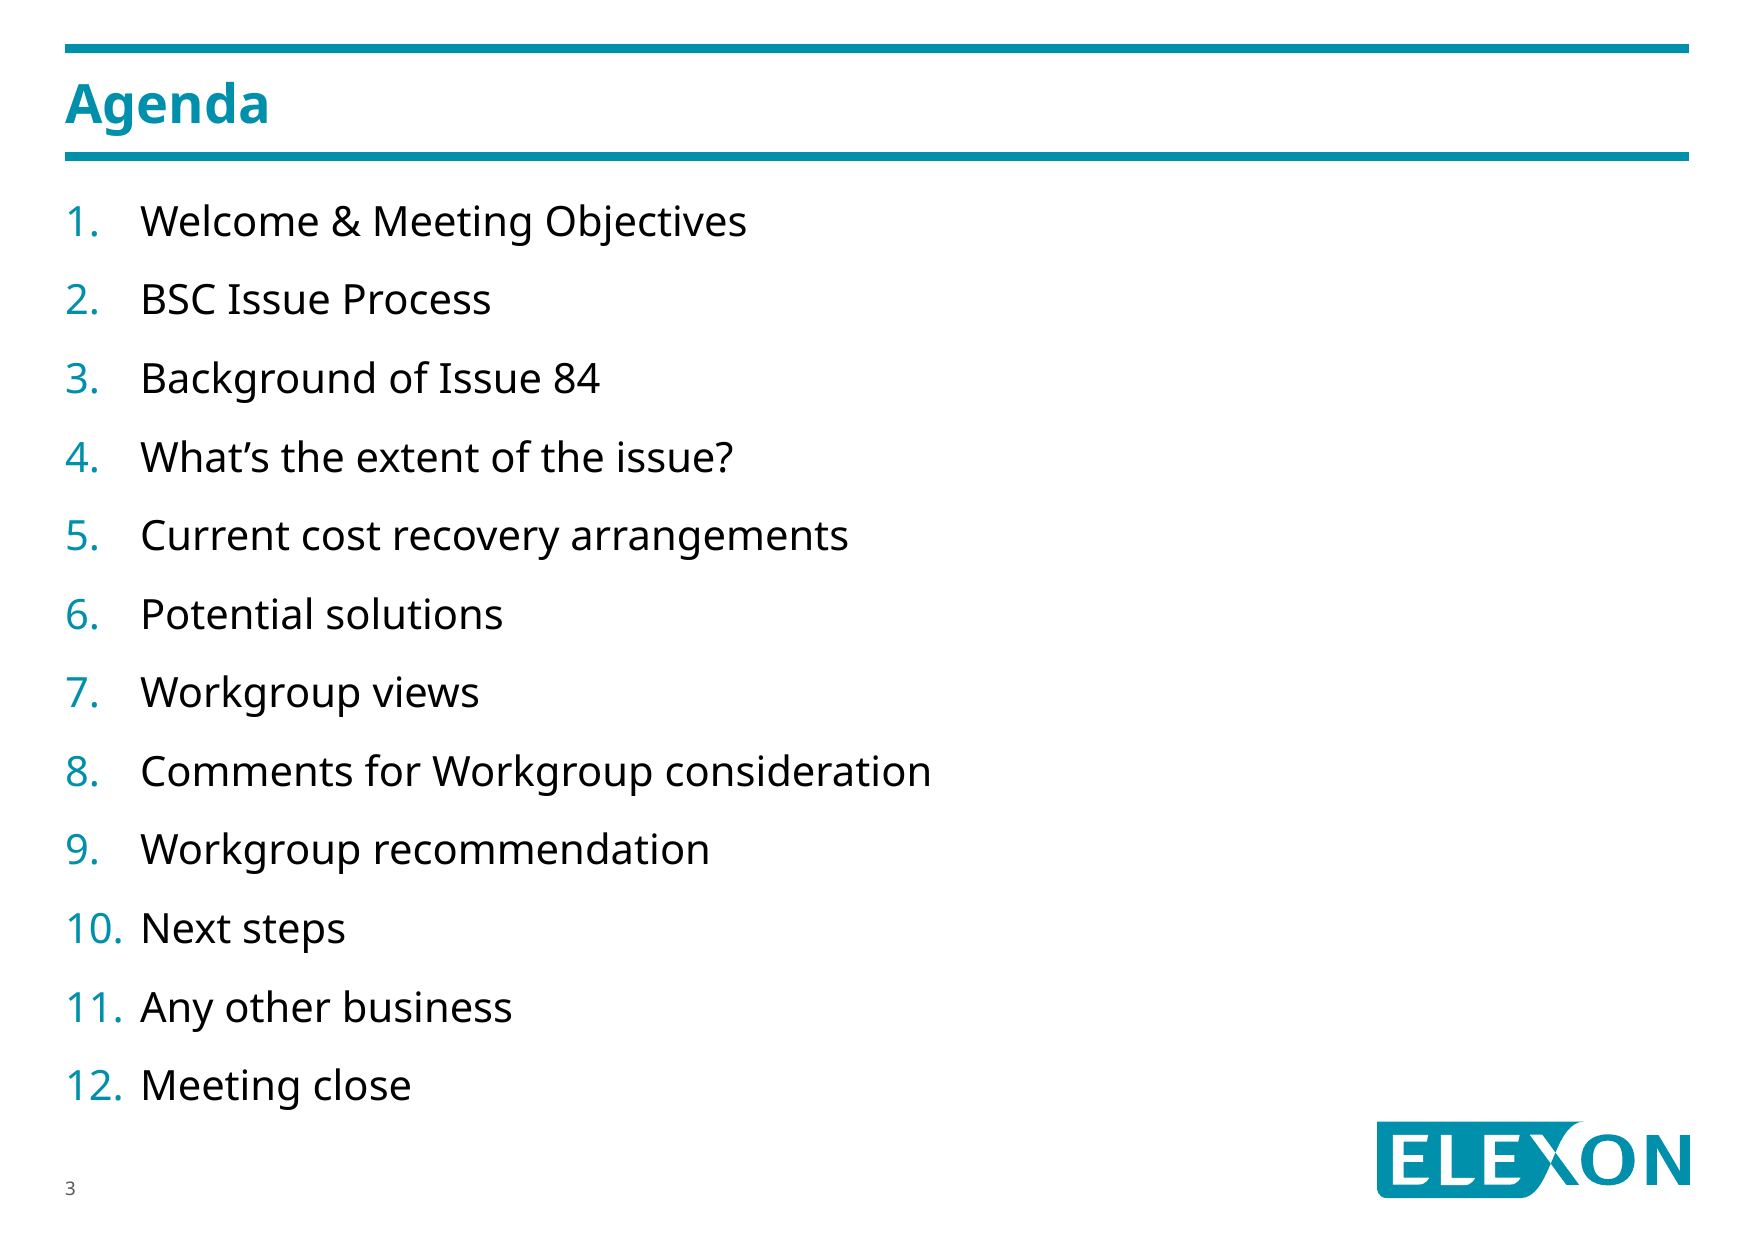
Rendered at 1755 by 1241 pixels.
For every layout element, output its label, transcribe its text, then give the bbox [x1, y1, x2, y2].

list Welcome & Meeting Objectives BSC Issue Process Background of Issue 84 What’s the extent of the issue? Current cost recovery arrangements Potential solutions Workgroup views Comments for Workgroup consideration Workgroup recommendation Next steps Any other business Meeting close [65, 189, 1689, 1099]
title Agenda [65, 69, 1689, 141]
slide_number 3 [65, 1176, 227, 1207]
